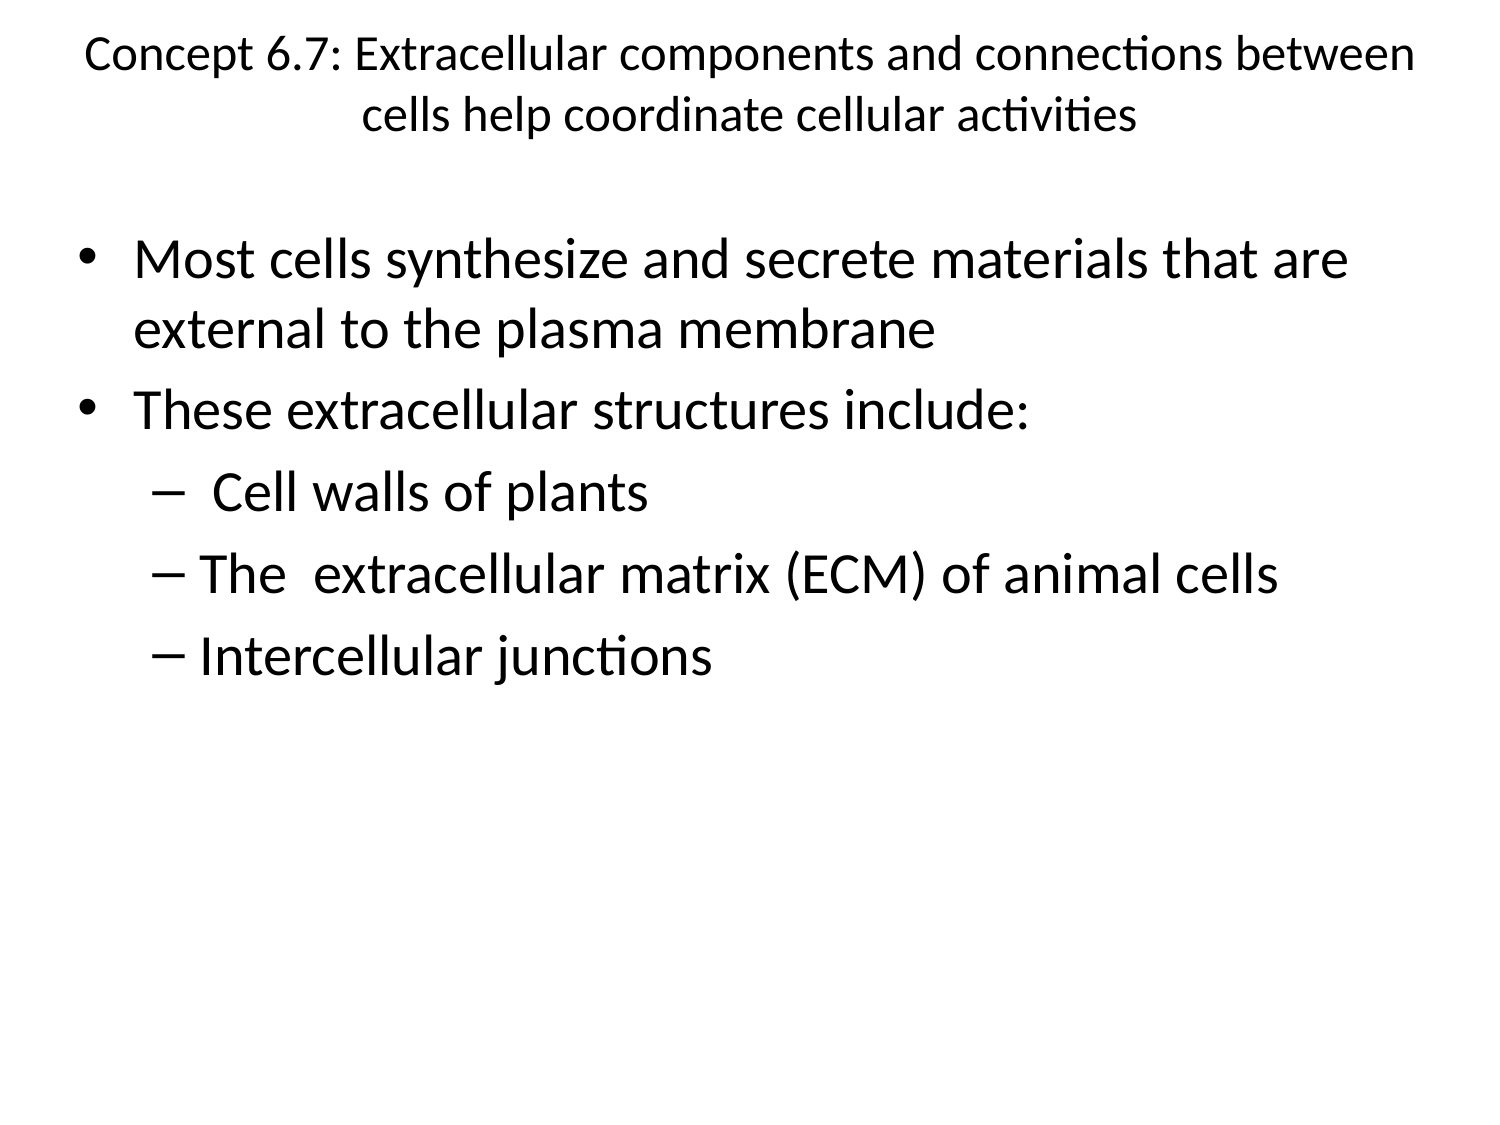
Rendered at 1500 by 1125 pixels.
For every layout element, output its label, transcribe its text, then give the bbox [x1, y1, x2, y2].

list Most cells synthesize and secrete materials that are external to the plasma membrane These extracellular structures include: Cell walls of plants The extracellular matrix (ECM) of animal cells Intercellular junctions [62, 212, 1463, 845]
title Concept 6.7: Extracellular components and connections between cells help coordinate cellular activities [50, 12, 1450, 149]
